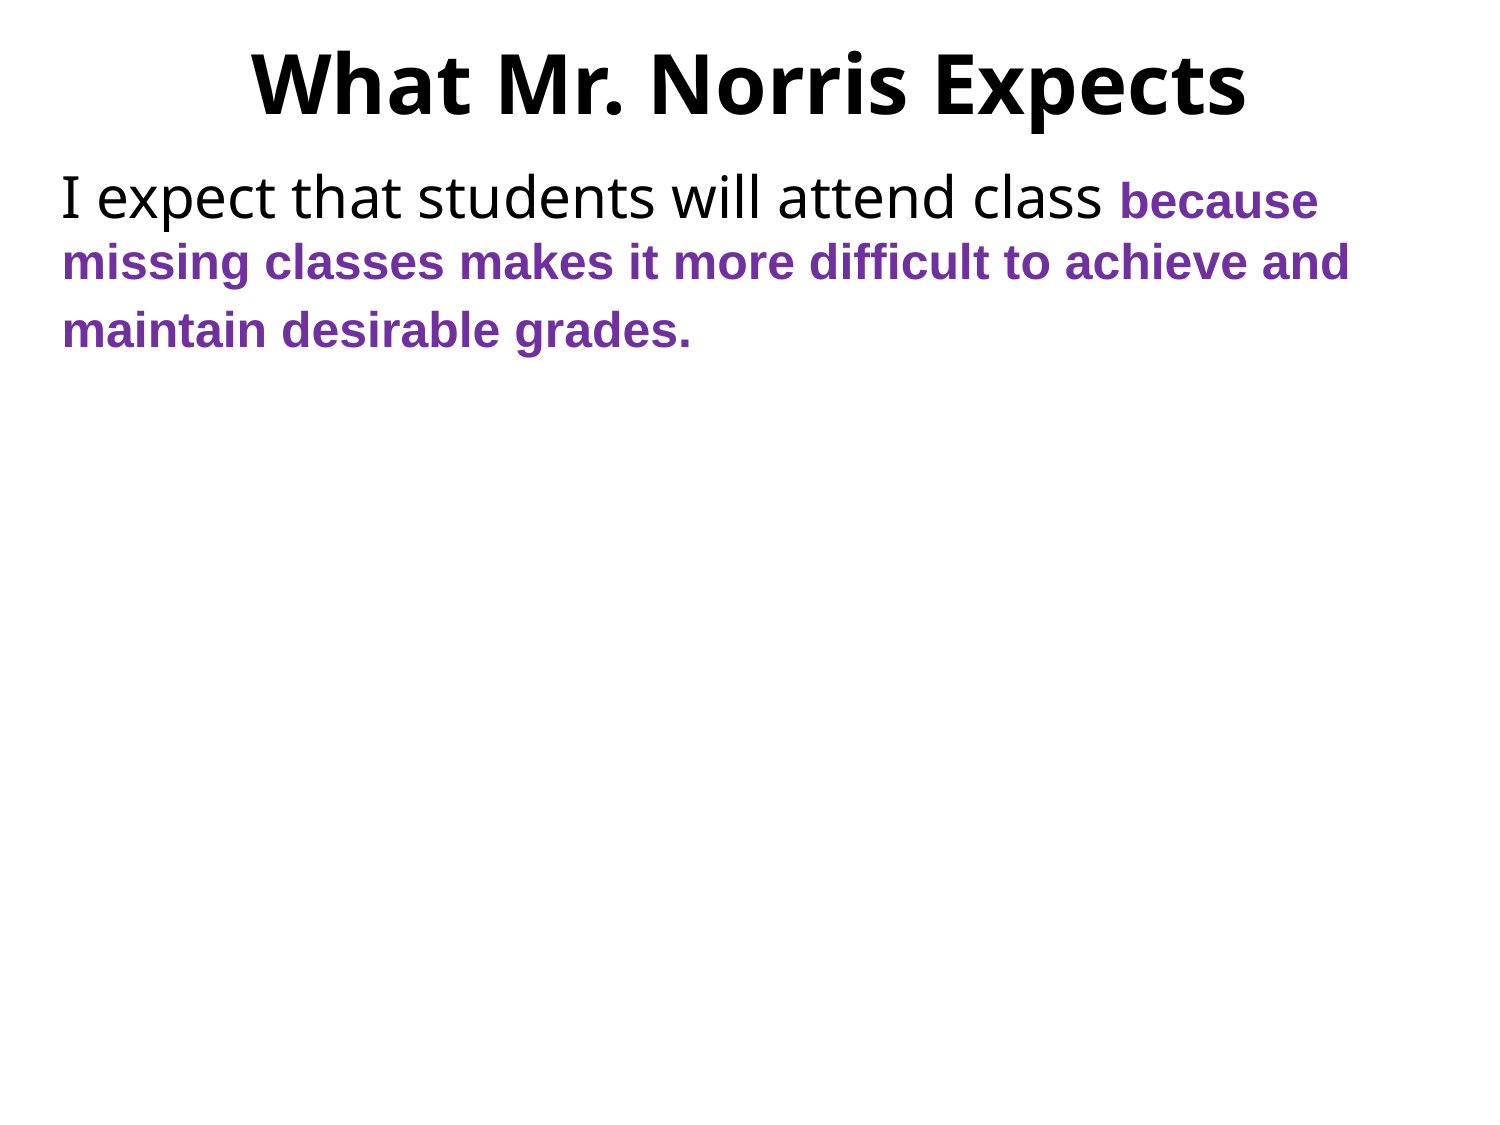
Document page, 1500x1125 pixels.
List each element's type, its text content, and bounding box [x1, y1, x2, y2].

text_box I expect that students will attend class because missing classes makes it more difficult to achieve and maintain desirable grades. [46, 152, 1442, 367]
text_box What Mr. Norris Expects [0, 23, 1500, 139]
